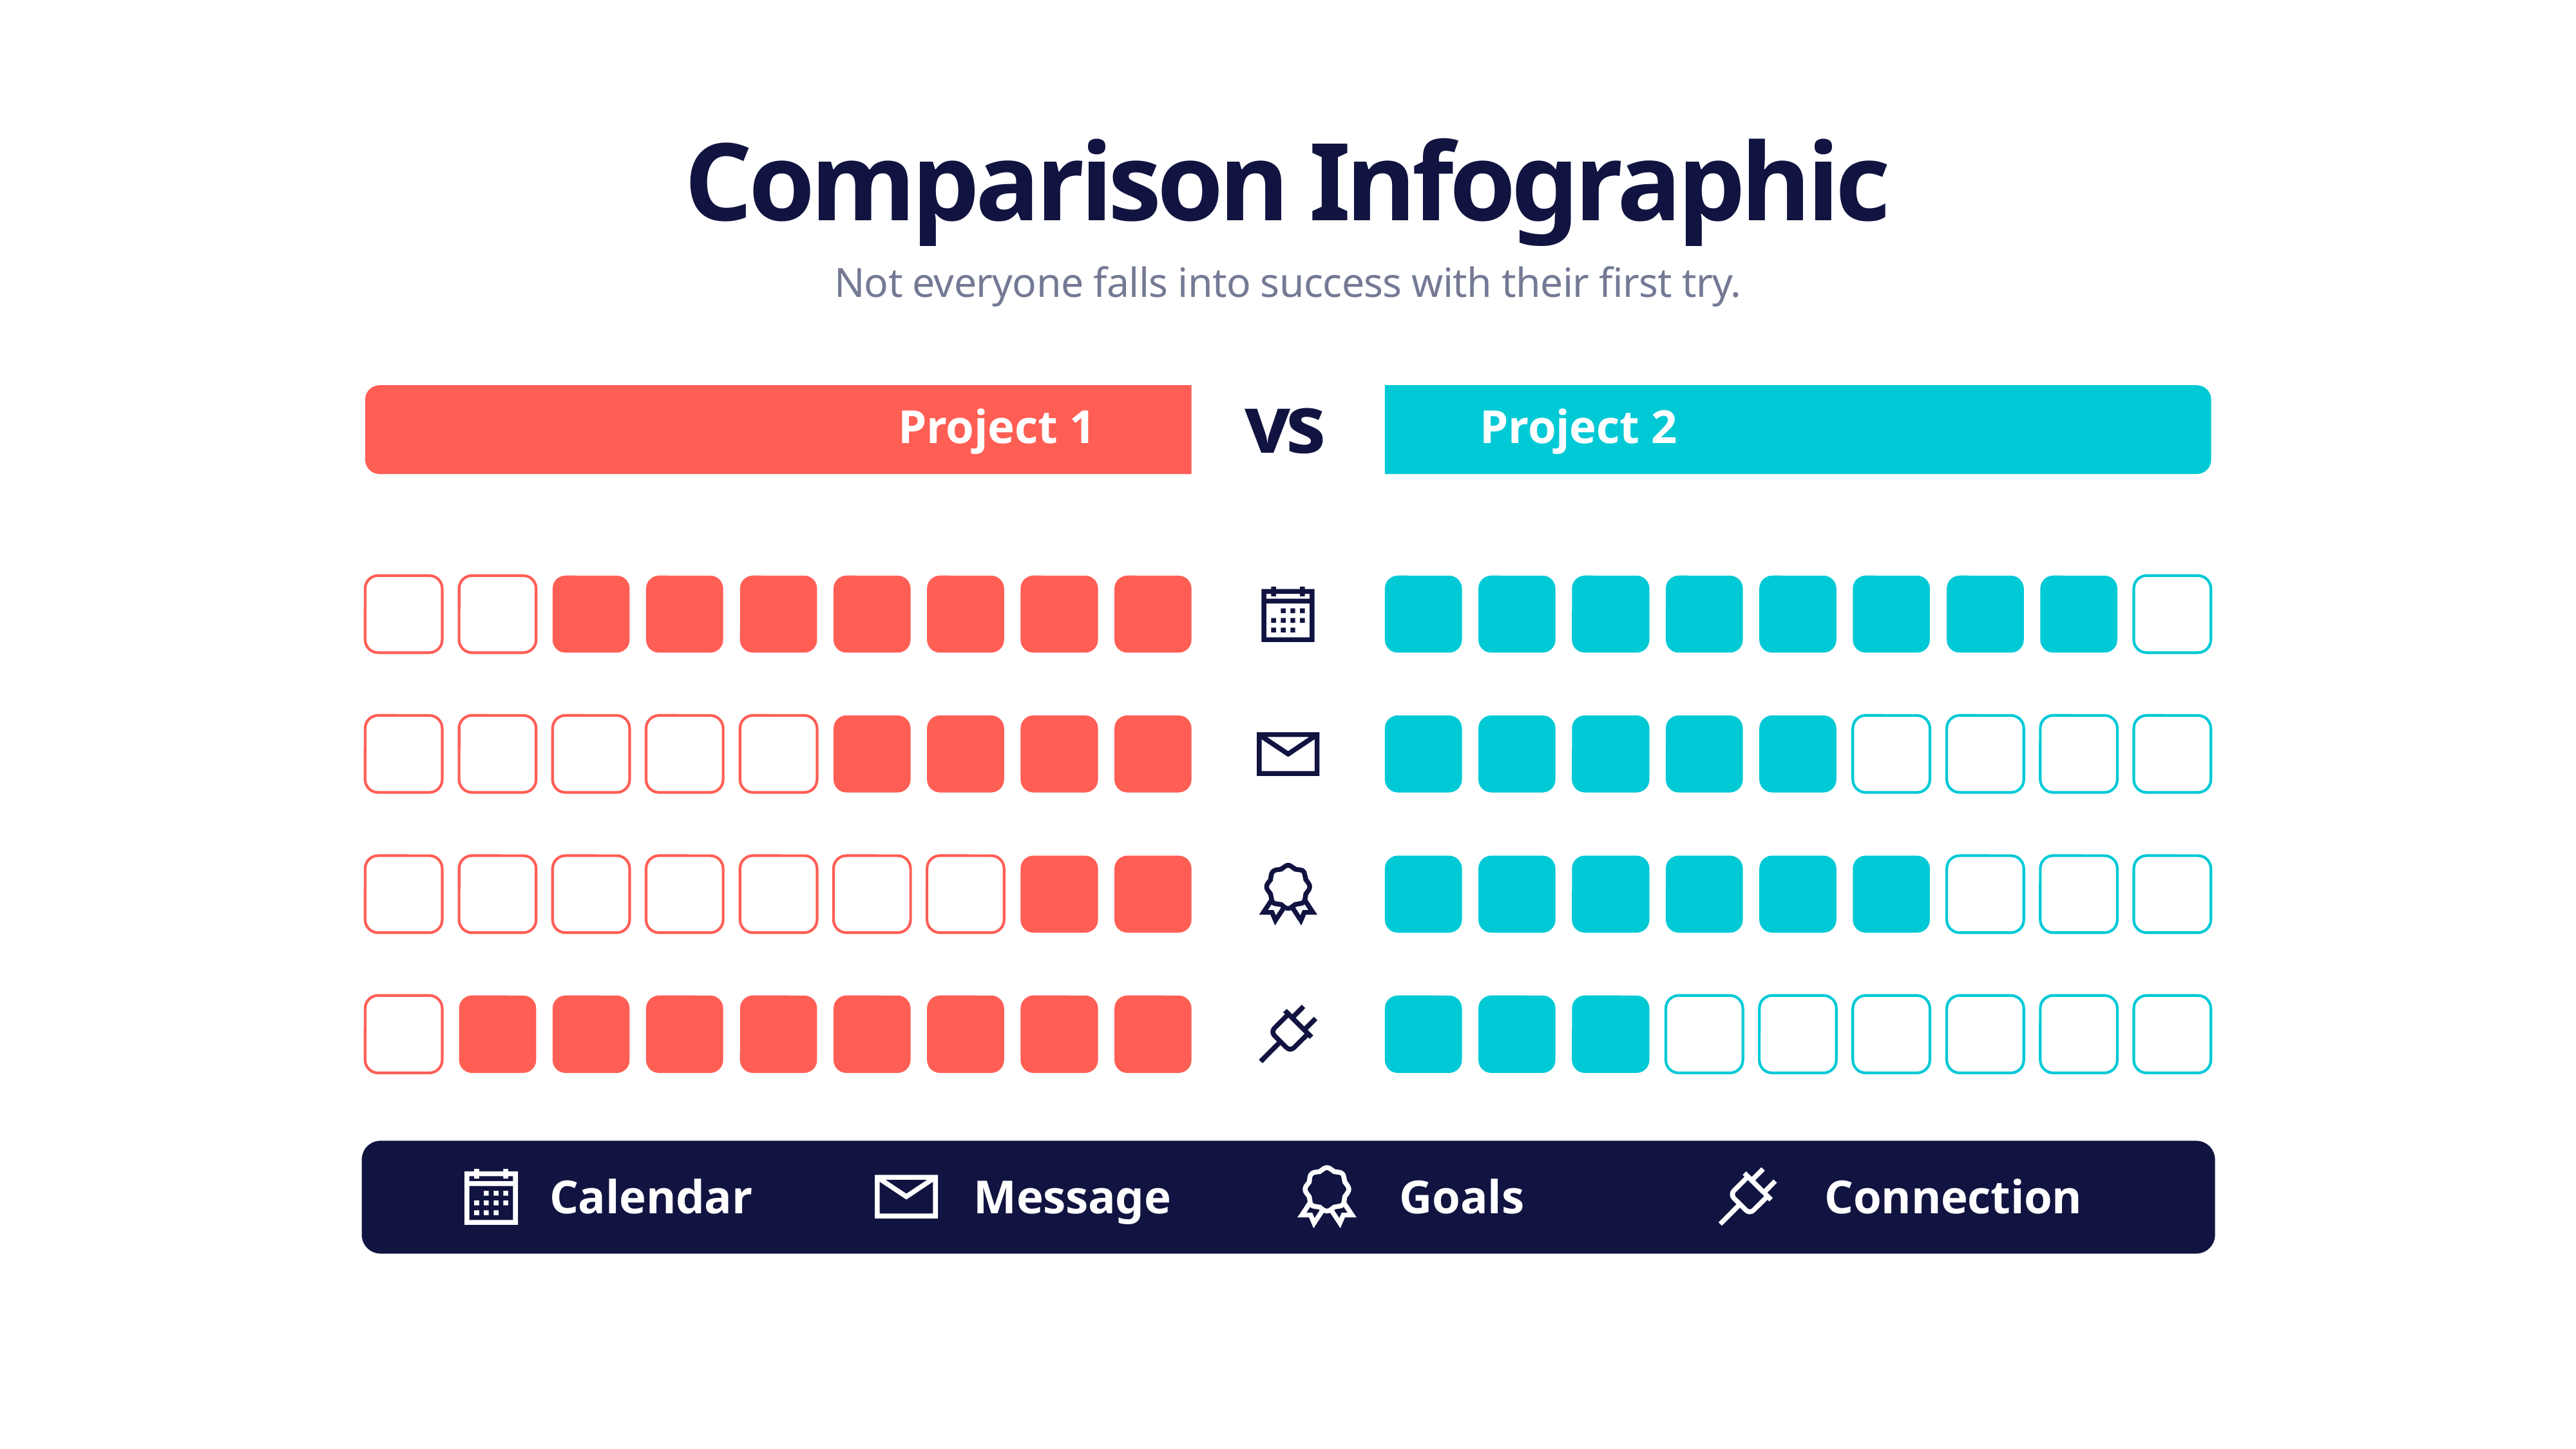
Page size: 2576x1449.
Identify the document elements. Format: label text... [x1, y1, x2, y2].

text_box Not everyone falls into success with their first try. [814, 243, 1762, 310]
text_box [1478, 575, 1556, 653]
text_box Connection [1815, 1171, 2095, 1228]
text_box [365, 855, 443, 933]
text_box [1853, 855, 1930, 933]
text_box [1020, 995, 1098, 1074]
text_box [1572, 575, 1650, 653]
text_box [464, 1169, 519, 1225]
text_box [927, 855, 1004, 933]
text_box [1665, 855, 1743, 933]
text_box [1665, 995, 1743, 1074]
text_box [1478, 715, 1556, 793]
text_box [365, 575, 443, 653]
text_box [927, 995, 1004, 1074]
text_box [645, 855, 723, 933]
text_box [1853, 715, 1930, 793]
text_box [2133, 575, 2211, 653]
text_box [1020, 855, 1098, 933]
text_box [1947, 715, 2024, 793]
text_box [1759, 995, 1837, 1074]
text_box [1718, 1167, 1777, 1226]
text_box Comparison Infographic [675, 111, 1901, 247]
text_box [1947, 995, 2024, 1074]
text_box [552, 995, 630, 1074]
text_box [552, 855, 630, 933]
text_box [1572, 715, 1650, 793]
text_box [645, 715, 723, 793]
text_box Goals [1389, 1171, 1671, 1228]
text_box [1114, 715, 1192, 793]
text_box [1384, 855, 1462, 933]
text_box [739, 995, 817, 1074]
text_box [552, 575, 630, 653]
text_box [2133, 855, 2211, 933]
text_box [1259, 1005, 1318, 1063]
text_box [1384, 995, 1462, 1074]
text_box [2040, 995, 2118, 1074]
text_box [1478, 855, 1556, 933]
text_box Project 2 [1470, 400, 1751, 457]
text_box [1261, 586, 1315, 642]
text_box [365, 715, 443, 793]
text_box [1257, 732, 1320, 776]
text_box [1297, 1165, 1357, 1229]
text_box [361, 1141, 2215, 1254]
text_box [1665, 575, 1743, 653]
text_box [459, 575, 537, 653]
text_box vs [1235, 368, 1336, 474]
text_box [833, 575, 911, 653]
text_box [875, 1175, 939, 1219]
text_box [1020, 715, 1098, 793]
text_box [1759, 855, 1837, 933]
text_box [1020, 575, 1098, 653]
text_box [1665, 715, 1743, 793]
text_box [2040, 855, 2118, 933]
text_box Calendar [540, 1171, 821, 1228]
text_box [1114, 855, 1192, 933]
text_box [1384, 385, 2211, 475]
text_box [1572, 995, 1650, 1074]
text_box [2133, 715, 2211, 793]
text_box [1384, 575, 1462, 653]
text_box [459, 855, 537, 933]
text_box [739, 855, 817, 933]
text_box [927, 575, 1004, 653]
text_box [365, 385, 1192, 475]
text_box [365, 995, 443, 1074]
text_box [1259, 862, 1318, 925]
text_box Project 1 [825, 400, 1105, 457]
text_box [1114, 995, 1192, 1074]
text_box [1947, 575, 2024, 653]
text_box [645, 995, 723, 1074]
text_box [1759, 575, 1837, 653]
text_box [459, 995, 537, 1074]
text_box [833, 855, 911, 933]
text_box [552, 715, 630, 793]
text_box [1947, 855, 2024, 933]
text_box [833, 715, 911, 793]
text_box [1759, 715, 1837, 793]
text_box [1853, 995, 1930, 1074]
text_box [2133, 995, 2211, 1074]
text_box [2040, 715, 2118, 793]
text_box [739, 715, 817, 793]
text_box [1853, 575, 1930, 653]
text_box [1384, 715, 1462, 793]
text_box [739, 575, 817, 653]
text_box [1572, 855, 1650, 933]
text_box [2040, 575, 2118, 653]
text_box [1478, 995, 1556, 1074]
text_box [833, 995, 911, 1074]
text_box [459, 715, 537, 793]
text_box [1114, 575, 1192, 653]
text_box Message [964, 1171, 1245, 1228]
text_box [645, 575, 723, 653]
text_box [927, 715, 1004, 793]
